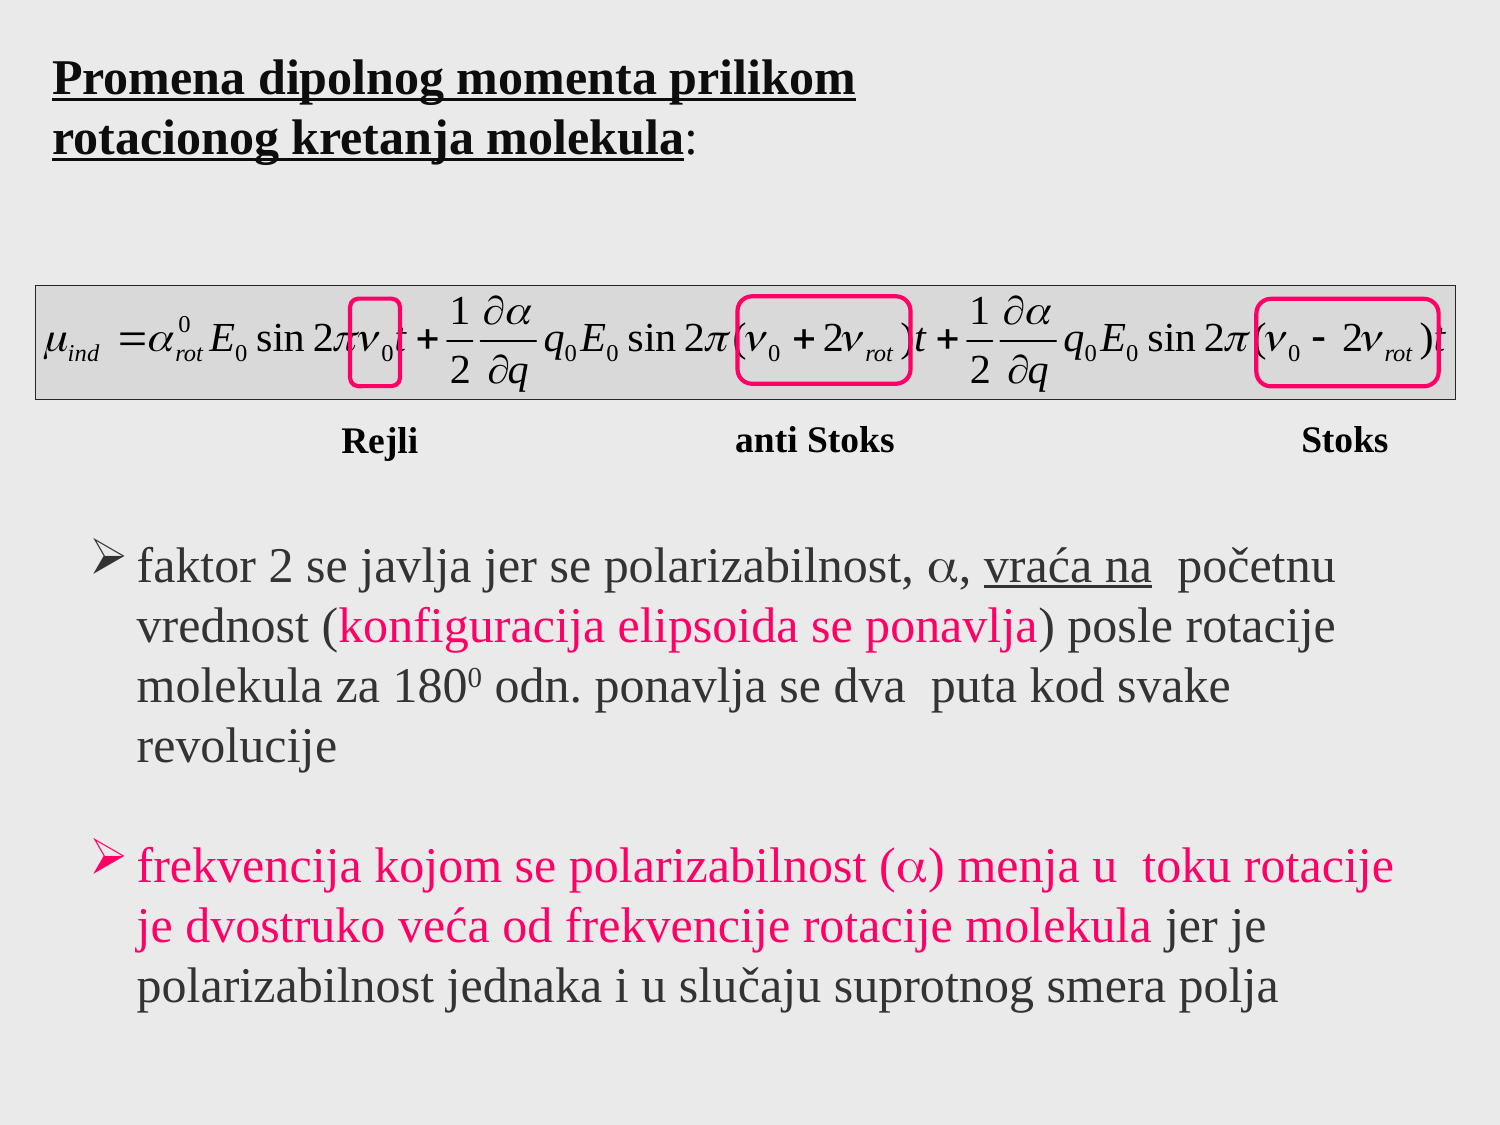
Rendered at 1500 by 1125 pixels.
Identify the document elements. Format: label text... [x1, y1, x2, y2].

text_box Promena dipolnog momenta prilikom rotacionog kretanja molekula: [37, 37, 875, 173]
text_box anti Stoks [720, 408, 910, 468]
text_box Rejli [326, 408, 434, 469]
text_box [34, 285, 1456, 400]
text_box faktor 2 se javlja jer se polarizabilnost, , vraća na početnu vrednost (konfiguracija elipsoida se ponavlja) posle rotacije molekula za 1800 odn. ponavlja se dva puta kod svake revolucije frekvencija kojom se polarizabilnost () menja u toku rotacije je dvostruko veća od frekvencije rotacije molekula jer je polarizabilnost jednaka i u slučaju suprotnog smera polja [75, 524, 1439, 1020]
text_box Stoks [1286, 408, 1404, 468]
